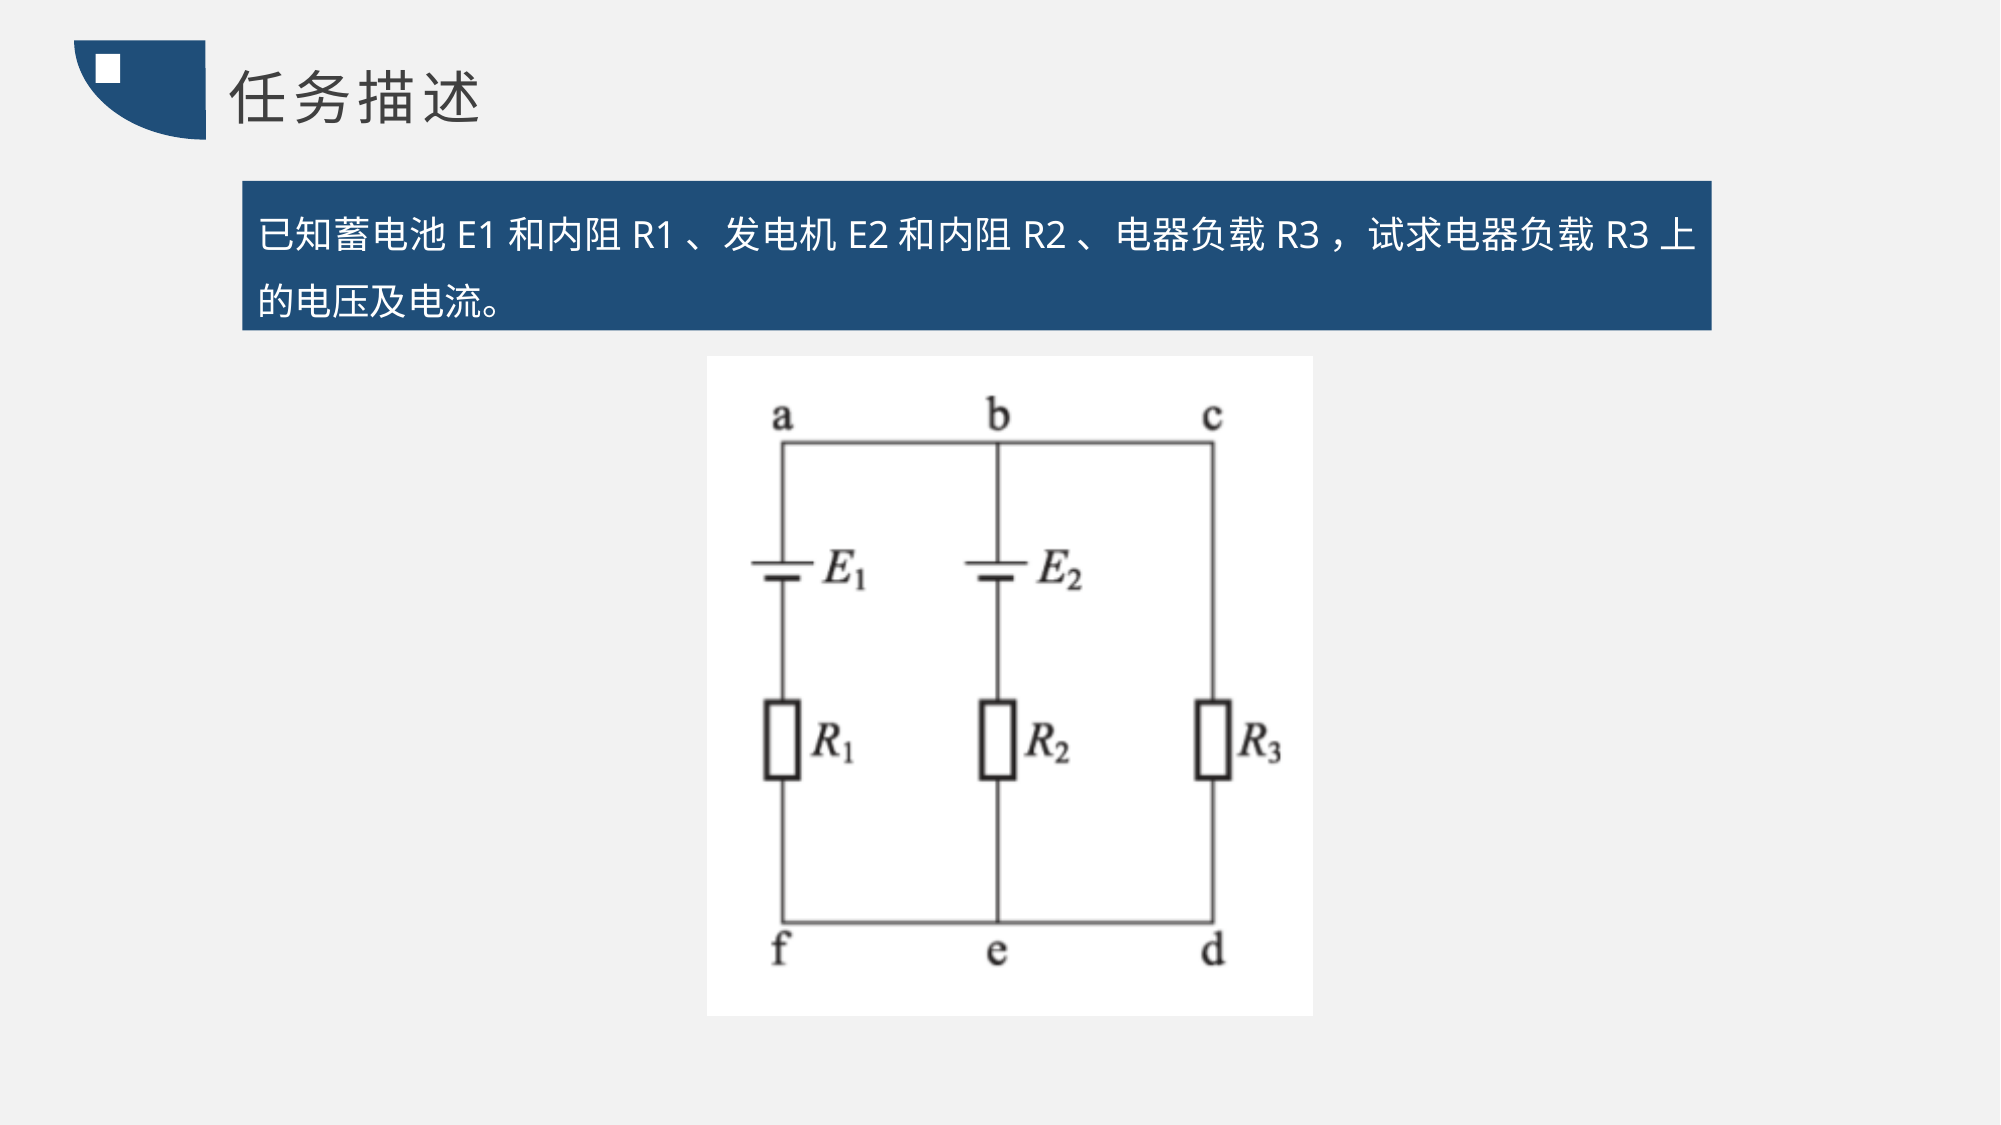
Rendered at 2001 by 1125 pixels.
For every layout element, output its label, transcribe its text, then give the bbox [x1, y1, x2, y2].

text_box 已知蓄电池E1和内阻R1、发电机E2和内阻R2、电器负载R3，试求电器负载R3上的电压及电流。 [242, 180, 1712, 331]
picture [707, 356, 1313, 1016]
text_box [74, 0, 815, 140]
